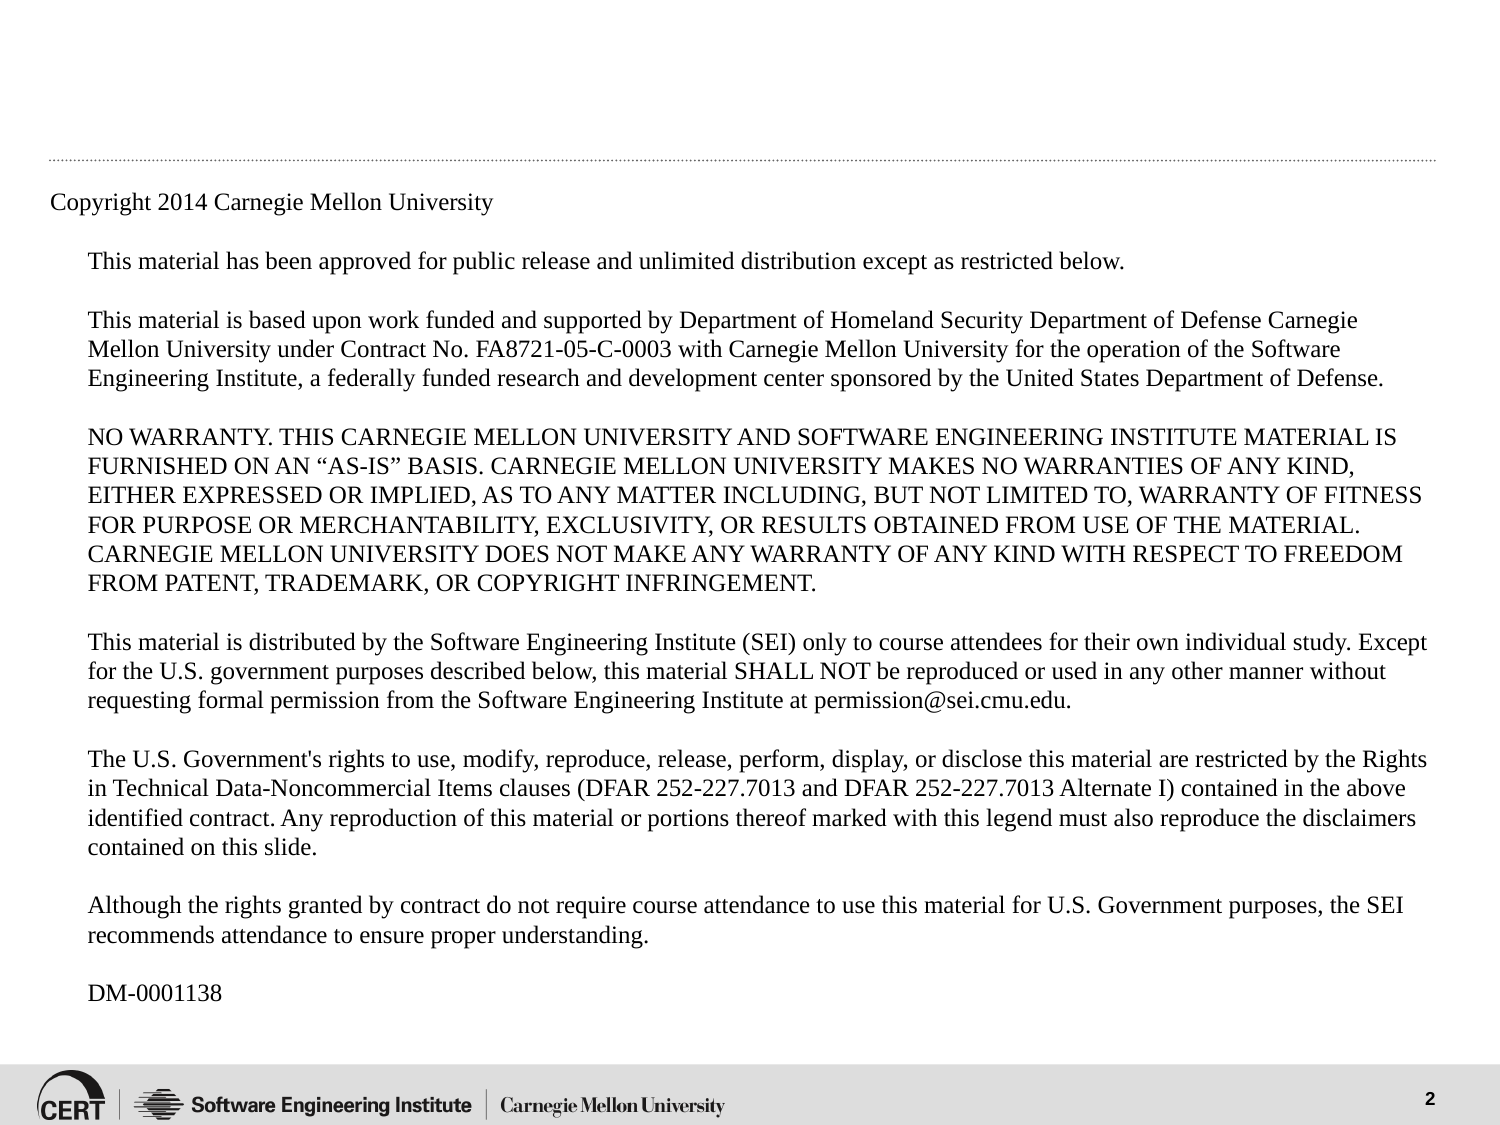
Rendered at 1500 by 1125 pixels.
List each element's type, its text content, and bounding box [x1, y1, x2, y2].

picture [37, 1069, 725, 1122]
list Copyright 2014 Carnegie Mellon University This material has been approved for public release and unlimited distribution except as restricted below. This material is based upon work funded and supported by Department of Homeland Security Department of Defense Carnegie Mellon University under Contract No. FA8721-05-C-0003 with Carnegie Mellon University for the operation of the Software Engineering Institute, a federally funded research and development center sponsored by the United States Department of Defense. NO WARRANTY. THIS CARNEGIE MELLON UNIVERSITY AND SOFTWARE ENGINEERING INSTITUTE MATERIAL IS FURNISHED ON AN “AS-IS” BASIS. CARNEGIE MELLON UNIVERSITY MAKES NO WARRANTIES OF ANY KIND, EITHER EXPRESSED OR IMPLIED, AS TO ANY MATTER INCLUDING, BUT NOT LIMITED TO, WARRANTY OF FITNESS FOR PURPOSE OR MERCHANTABILITY, EXCLUSIVITY, OR RESULTS OBTAINED FROM USE OF THE MATERIAL. CARNEGIE MELLON UNIVERSITY DOES NOT MAKE ANY WARRANTY OF ANY KIND WITH RESPECT TO FREEDOM FROM PATENT, TRADEMARK, OR COPYRIGHT INFRINGEMENT. This material is distributed by the Software Engineering Institute (SEI) only to course attendees for their own individual study. Except for the U.S. government purposes described below, this material SHALL NOT be reproduced or used in any other manner without requesting formal permission from the Software Engineering Institute at permission@sei.cmu.edu. The U.S. Government's rights to use, modify, reproduce, release, perform, display, or disclose this material are restricted by the Rights in Technical Data-Noncommercial Items clauses (DFAR 252-227.7013 and DFAR 252-227.7013 Alternate I) contained in the above identified contract. Any reproduction of this material or portions thereof marked with this legend must also reproduce the disclaimers contained on this slide. Although the rights granted by contract do not require course attendance to use this material for U.S. Government purposes, the SEI recommends attendance to ensure proper understanding. DM-0001138 [49, 187, 1438, 1051]
